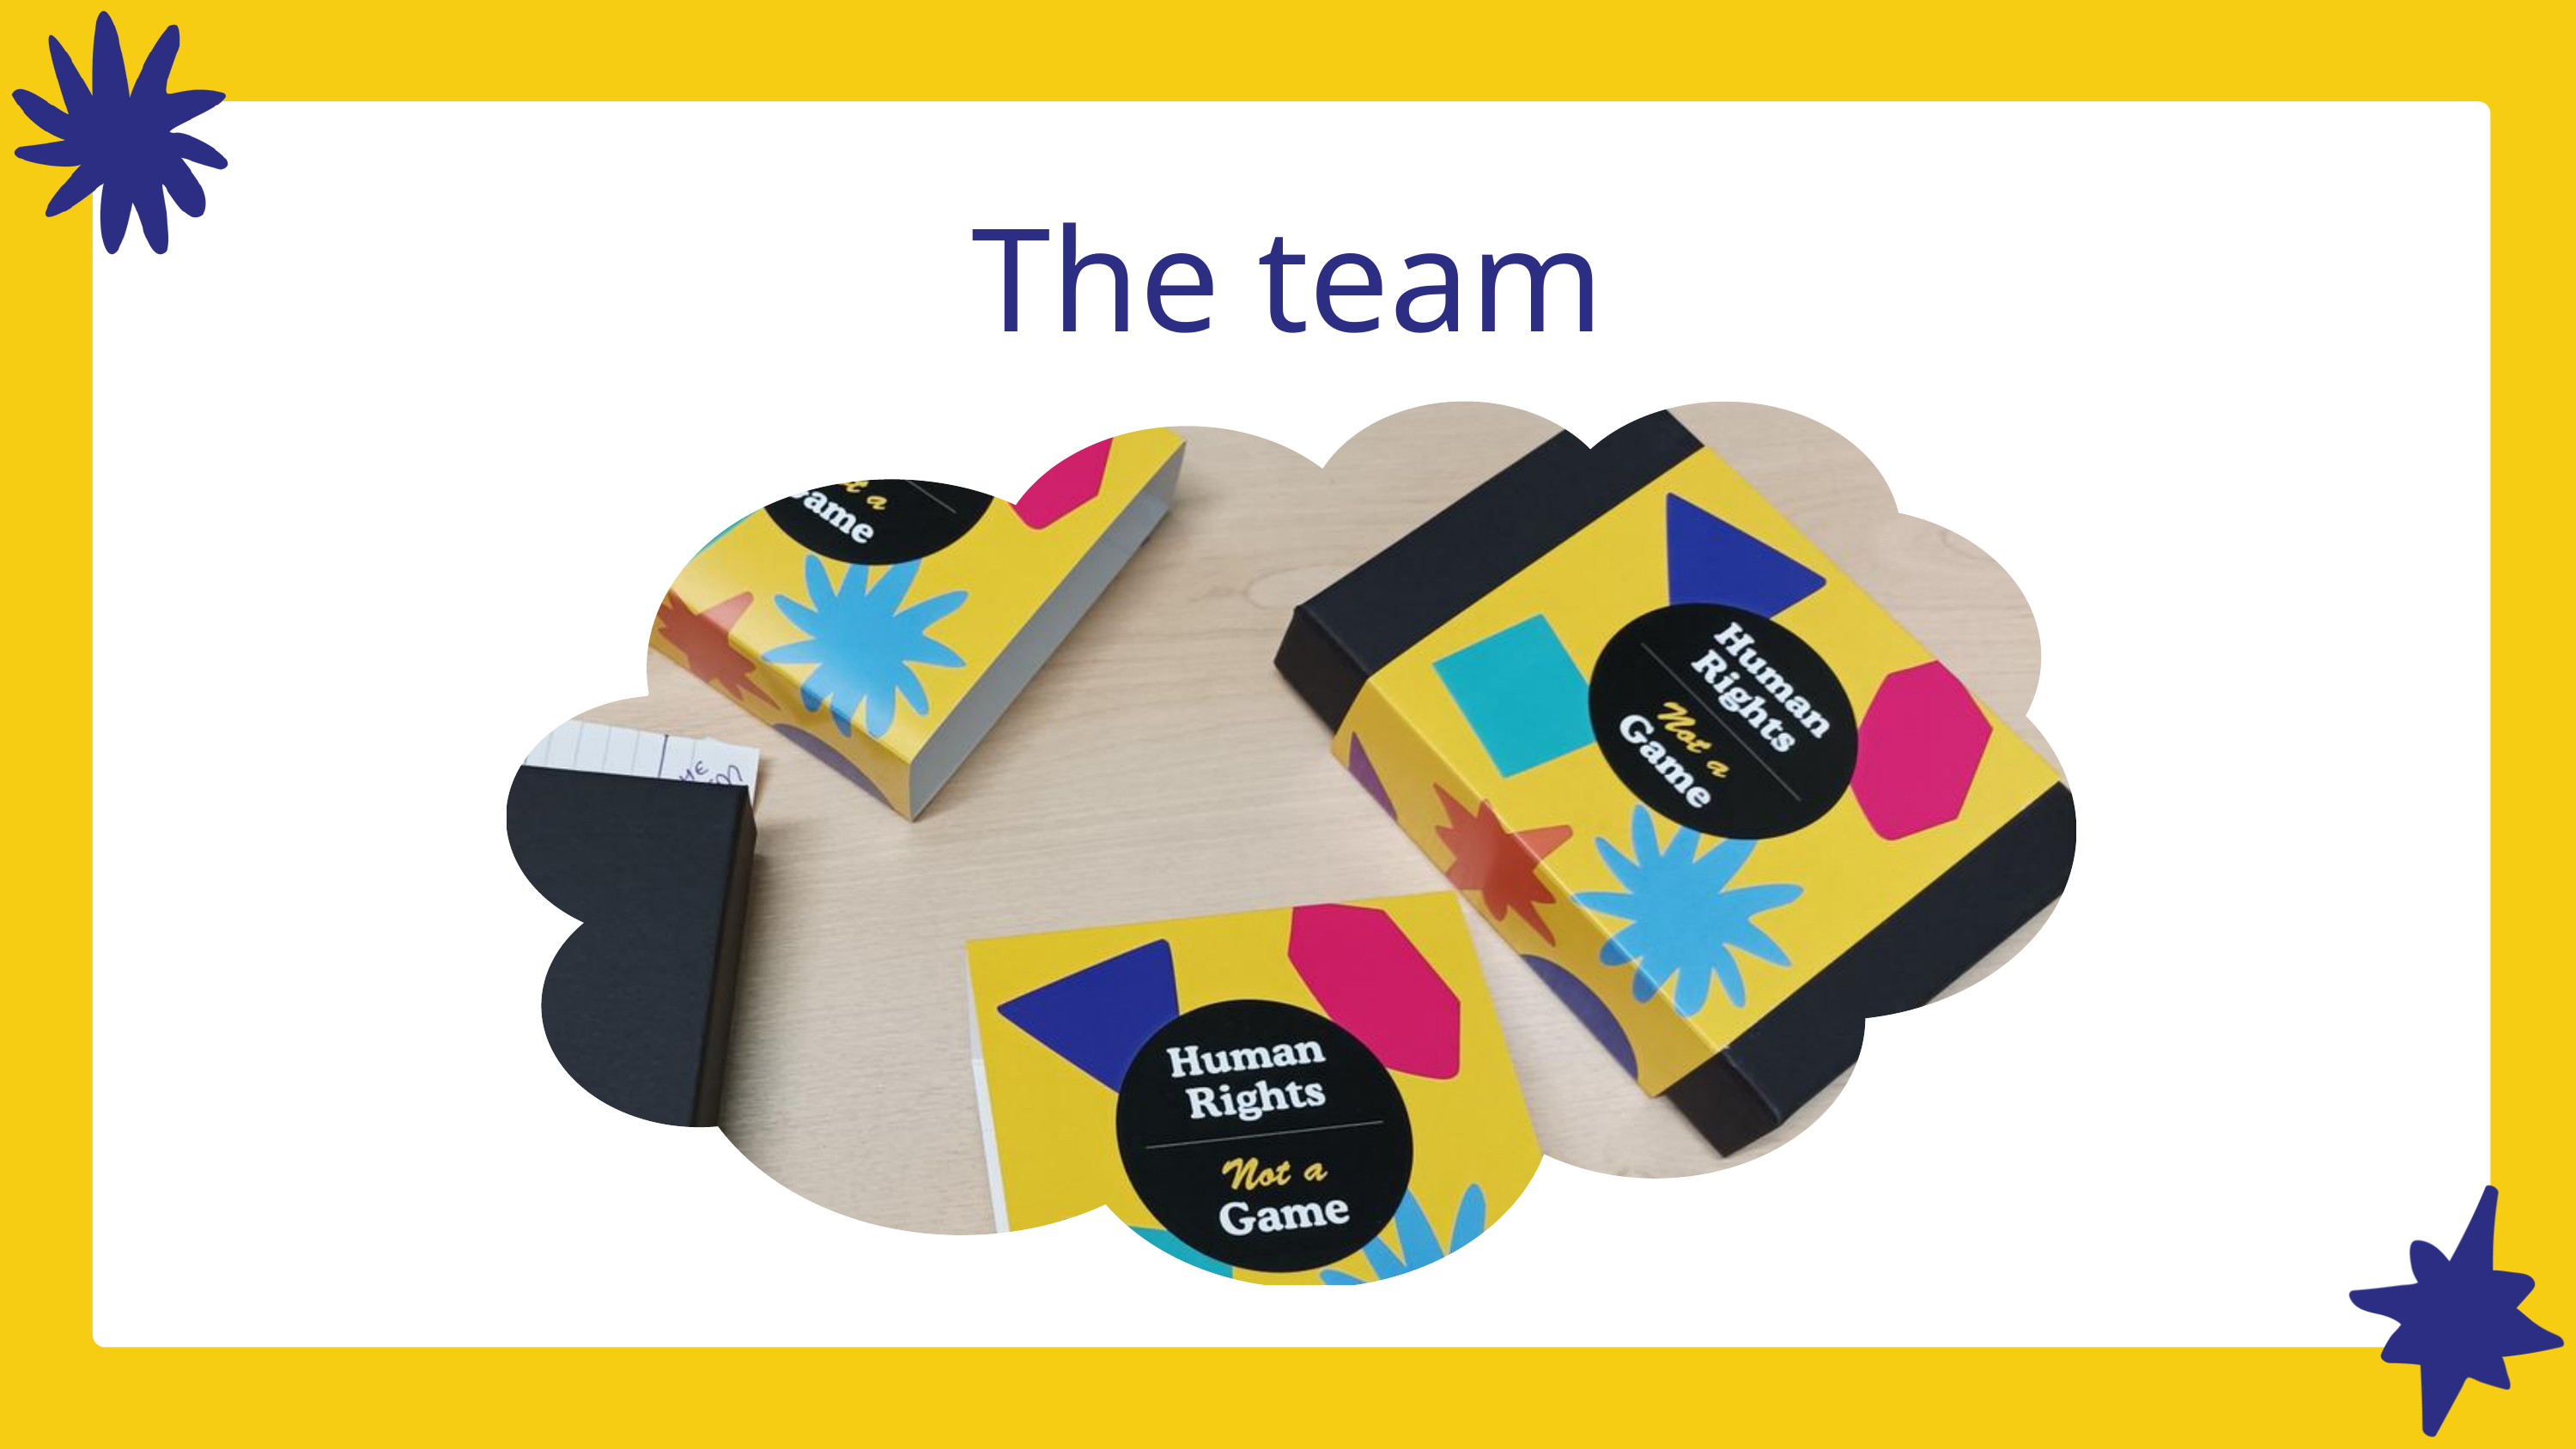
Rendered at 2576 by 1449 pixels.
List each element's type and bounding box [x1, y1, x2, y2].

text_box [2337, 1173, 2576, 1449]
text_box [0, 0, 239, 265]
text_box [92, 100, 2491, 1348]
picture [507, 397, 2076, 1286]
